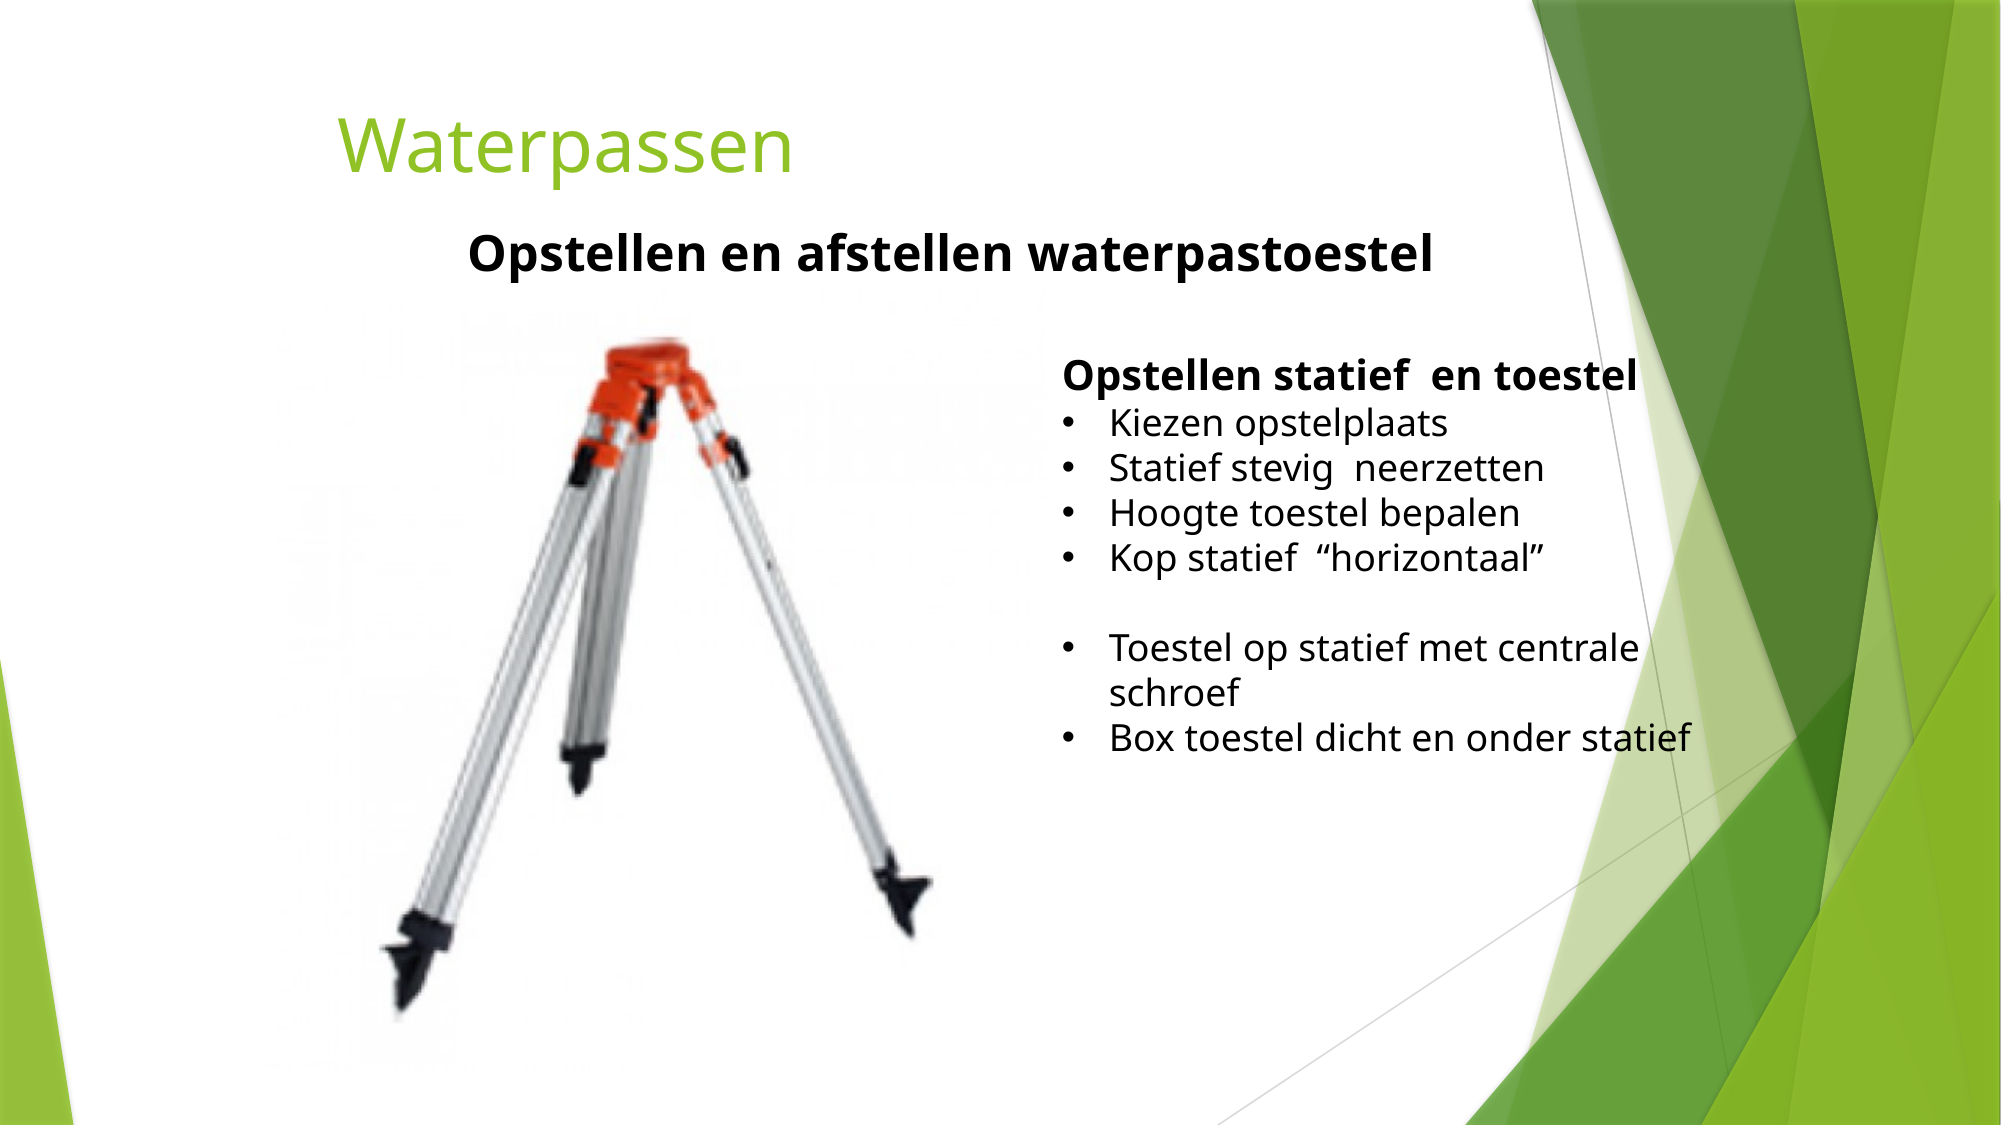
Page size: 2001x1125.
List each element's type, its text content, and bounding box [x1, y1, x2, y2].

text_box Opstellen en afstellen waterpastoestel [452, 214, 1450, 289]
text_box Opstellen statief en toestel Kiezen opstelplaats Statief stevig neerzetten Hoogte toestel bepalen Kop statief “horizontaal” Toestel op statief met centrale schroef Box toestel dicht en onder statief [1053, 341, 1758, 766]
text_box Waterpassen [322, 89, 812, 195]
picture [265, 289, 1048, 1072]
